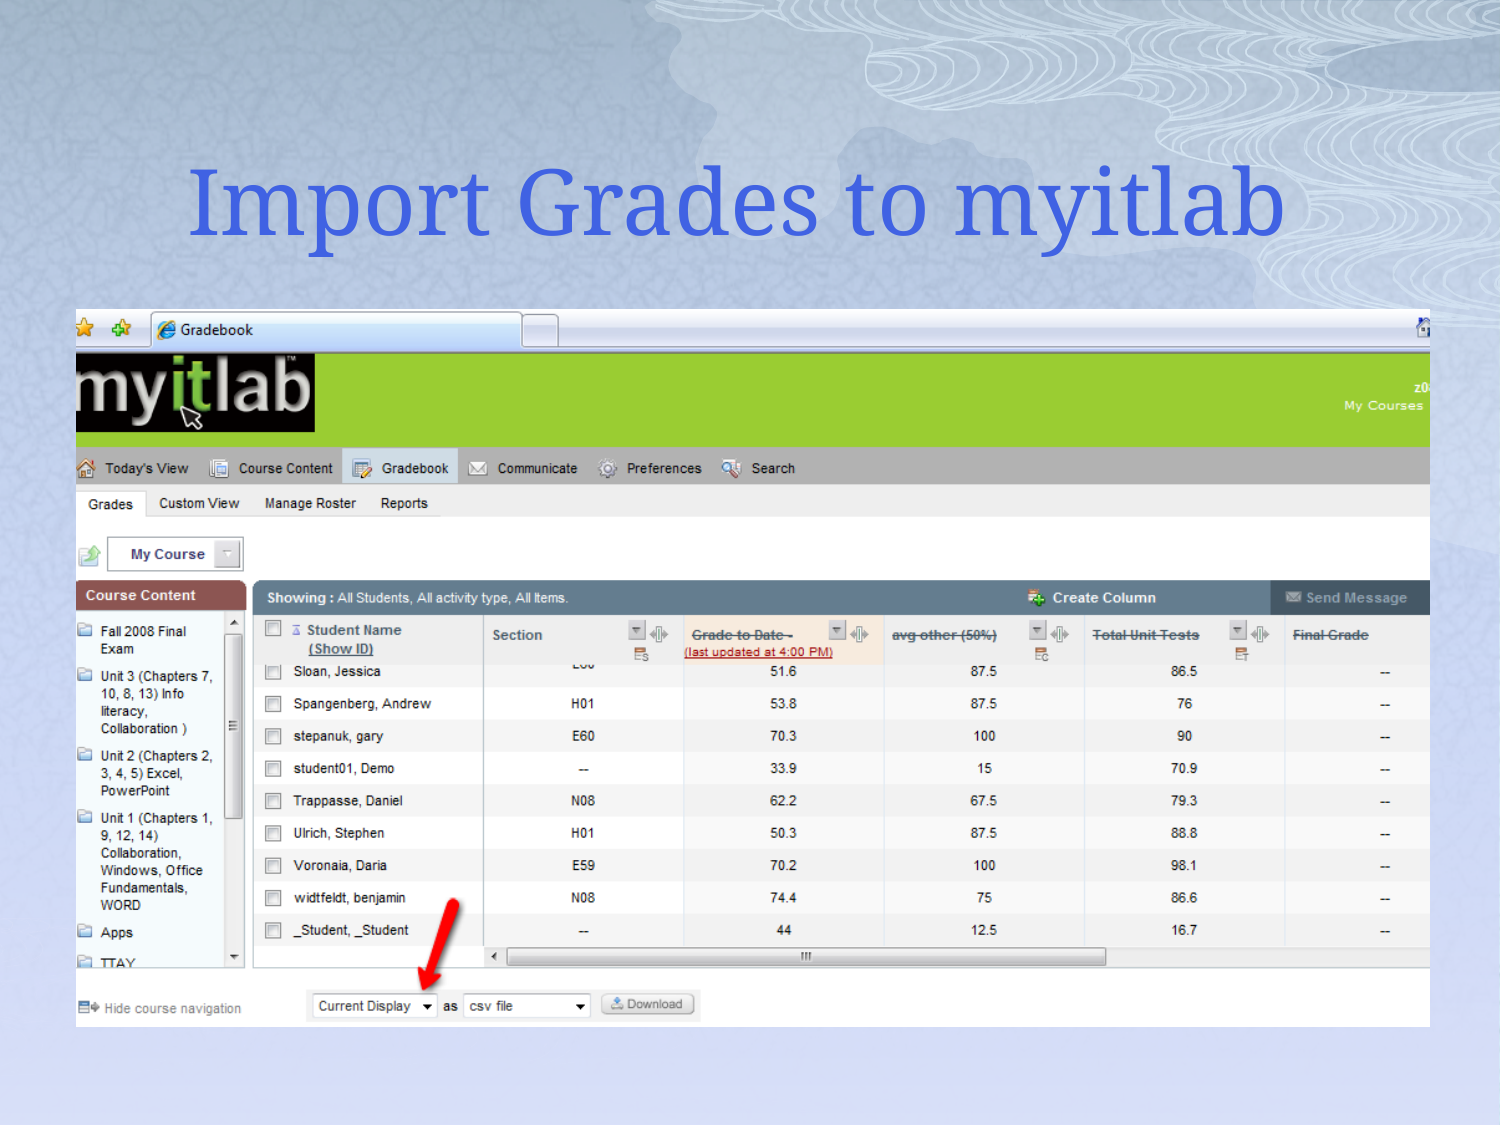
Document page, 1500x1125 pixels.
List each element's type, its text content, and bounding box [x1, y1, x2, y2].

title Import Grades to myitlab [75, 105, 1425, 293]
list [76, 309, 1430, 1027]
